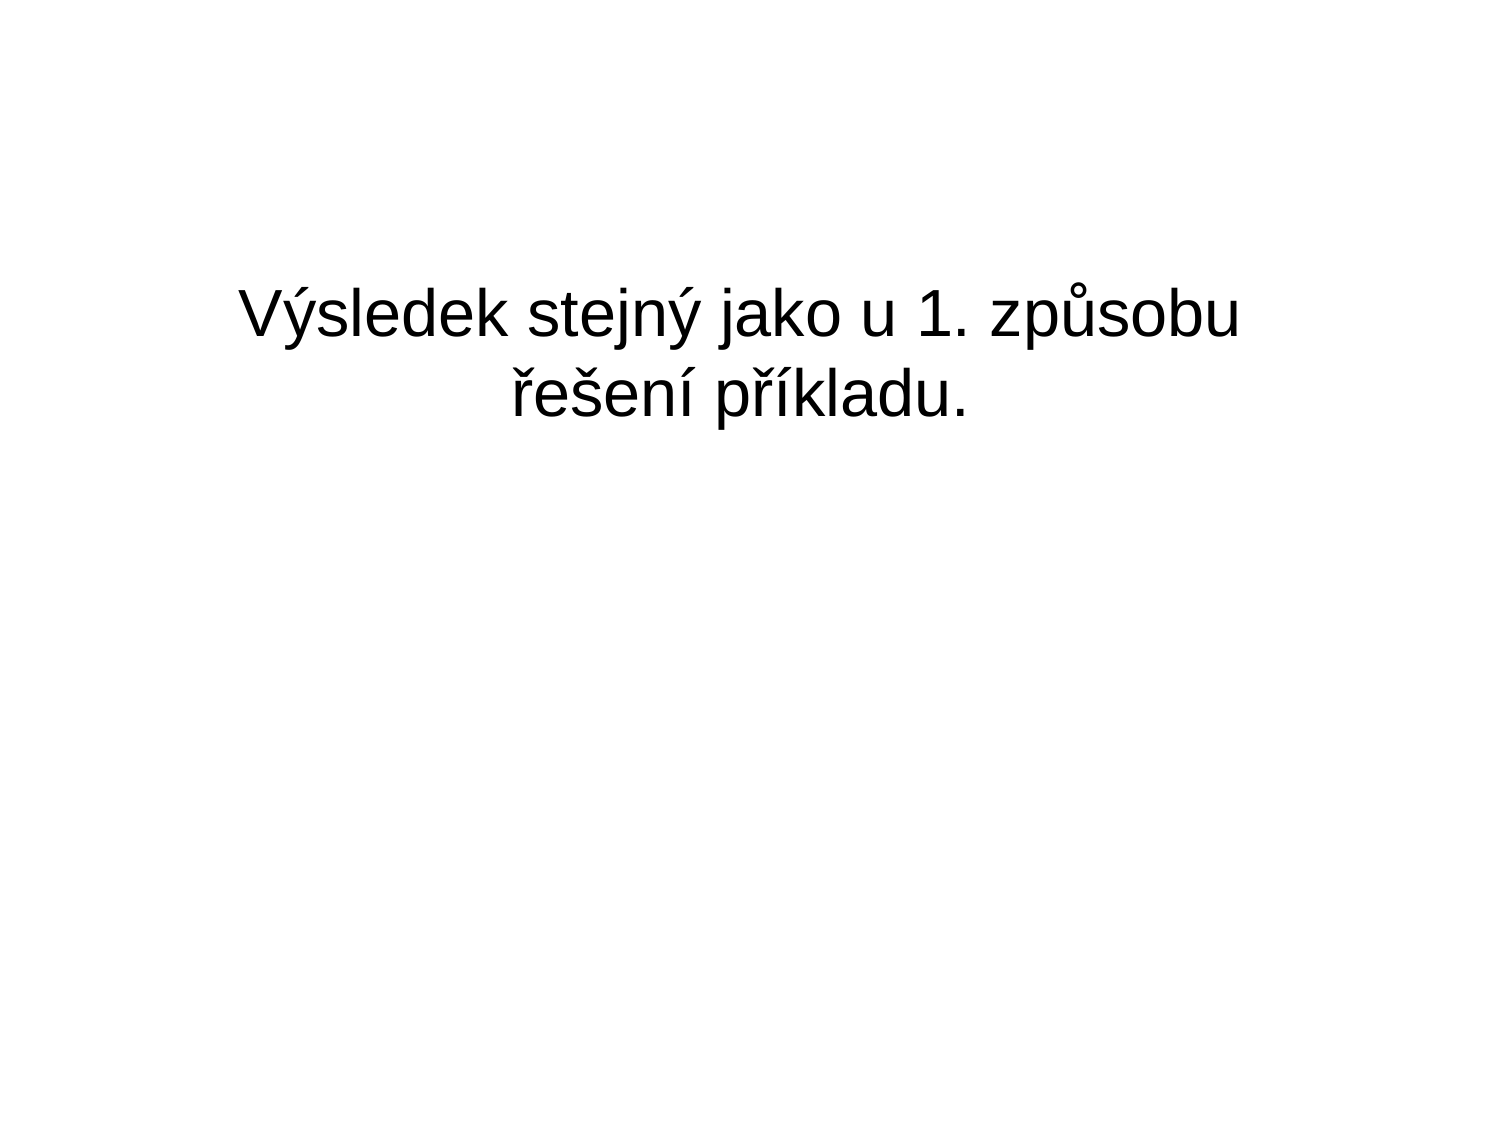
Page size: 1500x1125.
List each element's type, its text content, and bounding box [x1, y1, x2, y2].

list Výsledek stejný jako u 1. způsobu řešení příkladu. [75, 262, 1425, 563]
